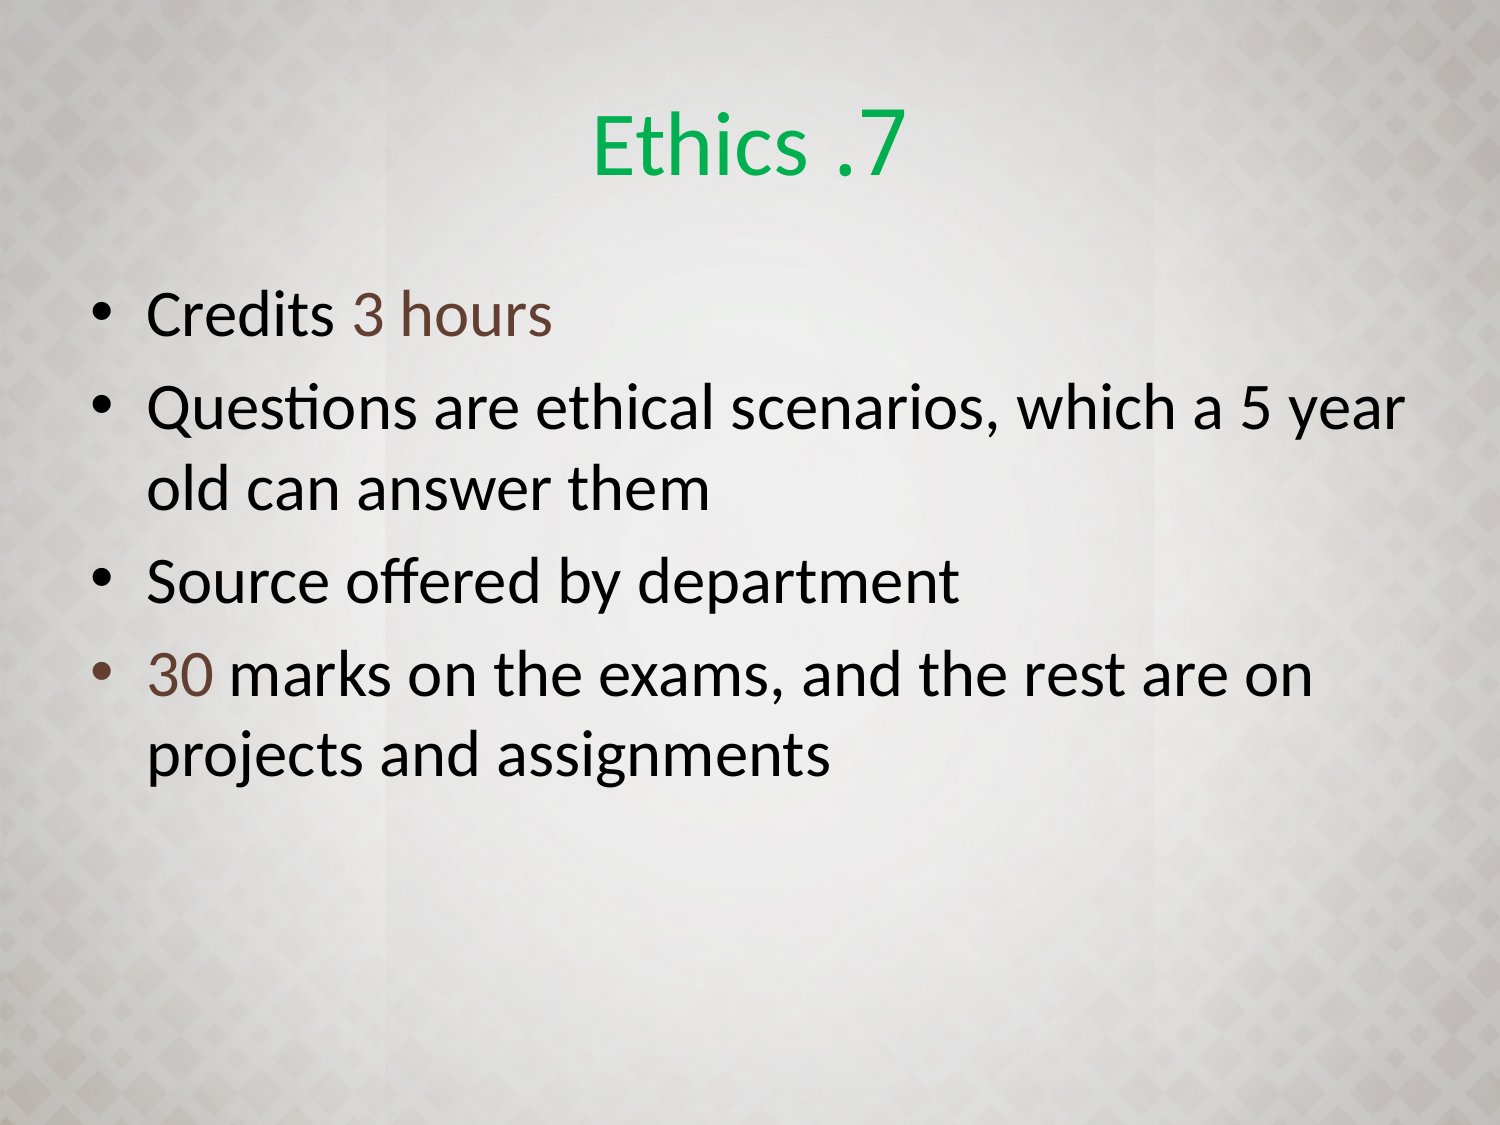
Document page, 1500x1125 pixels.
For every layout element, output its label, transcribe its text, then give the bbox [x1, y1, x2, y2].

list Credits 3 hours Questions are ethical scenarios, which a 5 year old can answer them Source offered by department 30 marks on the exams, and the rest are on projects and assignments [75, 262, 1425, 1005]
title 7. Ethics [75, 45, 1425, 233]
picture [0, 0, 1500, 1125]
